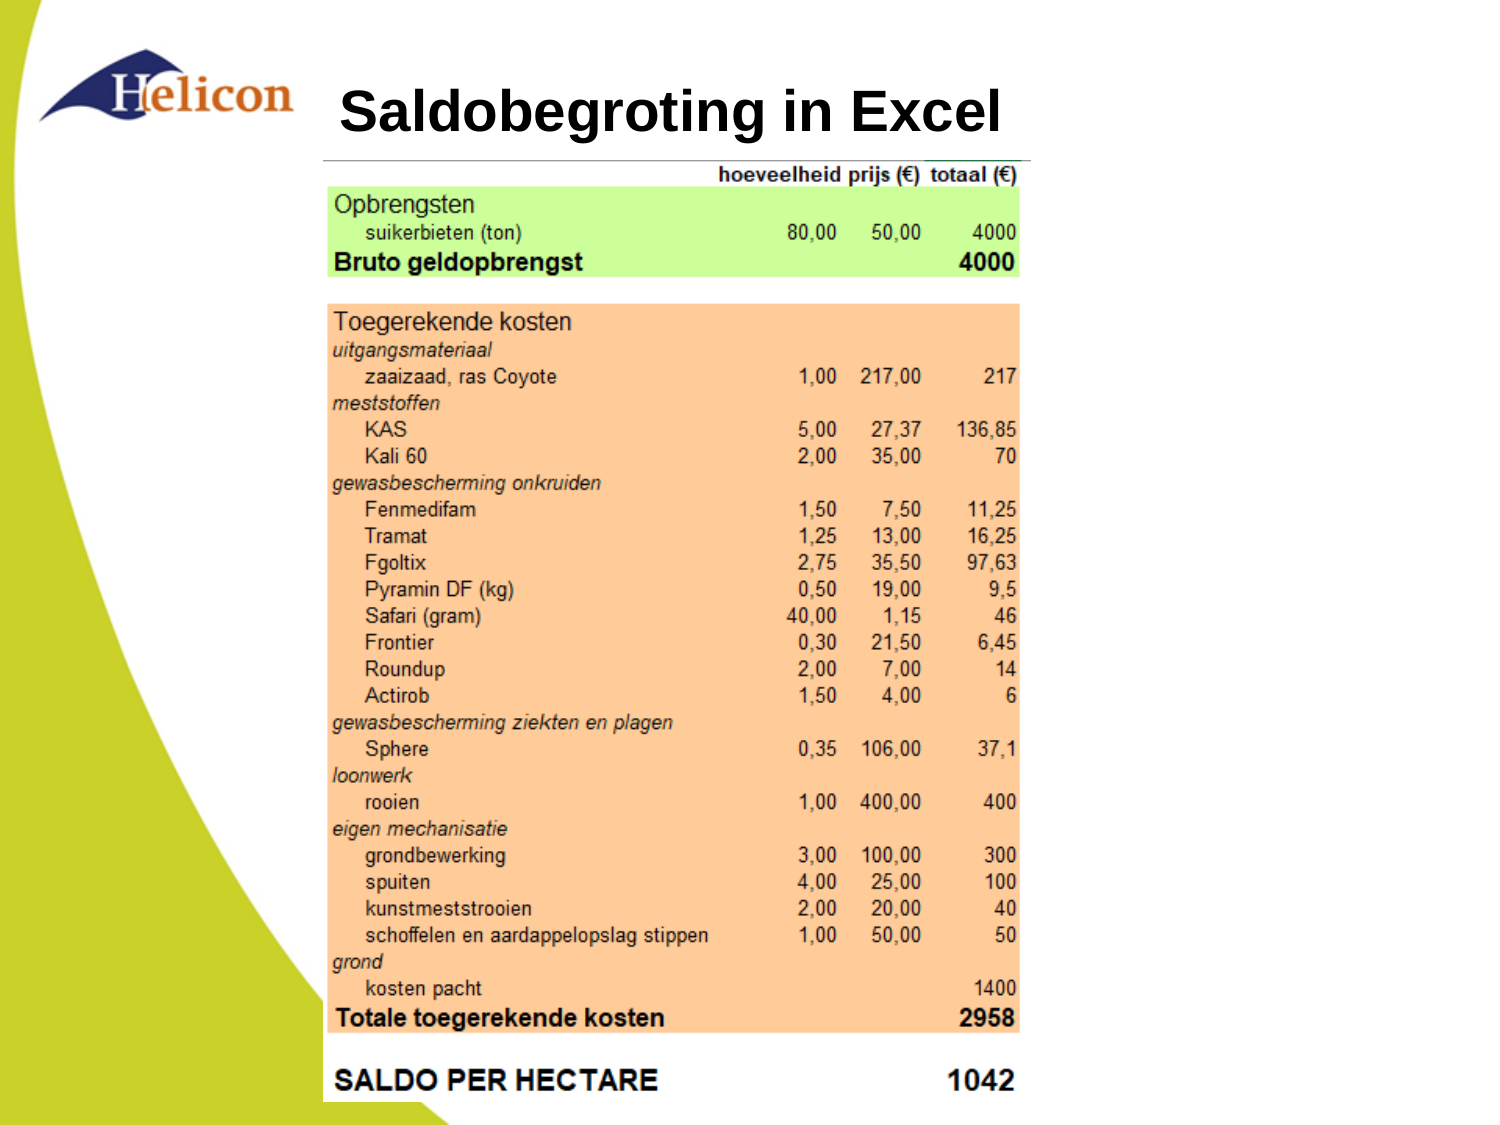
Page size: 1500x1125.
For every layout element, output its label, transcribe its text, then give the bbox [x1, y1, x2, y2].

picture [0, 0, 1500, 1125]
title Saldobegroting in Excel [324, 54, 1415, 161]
